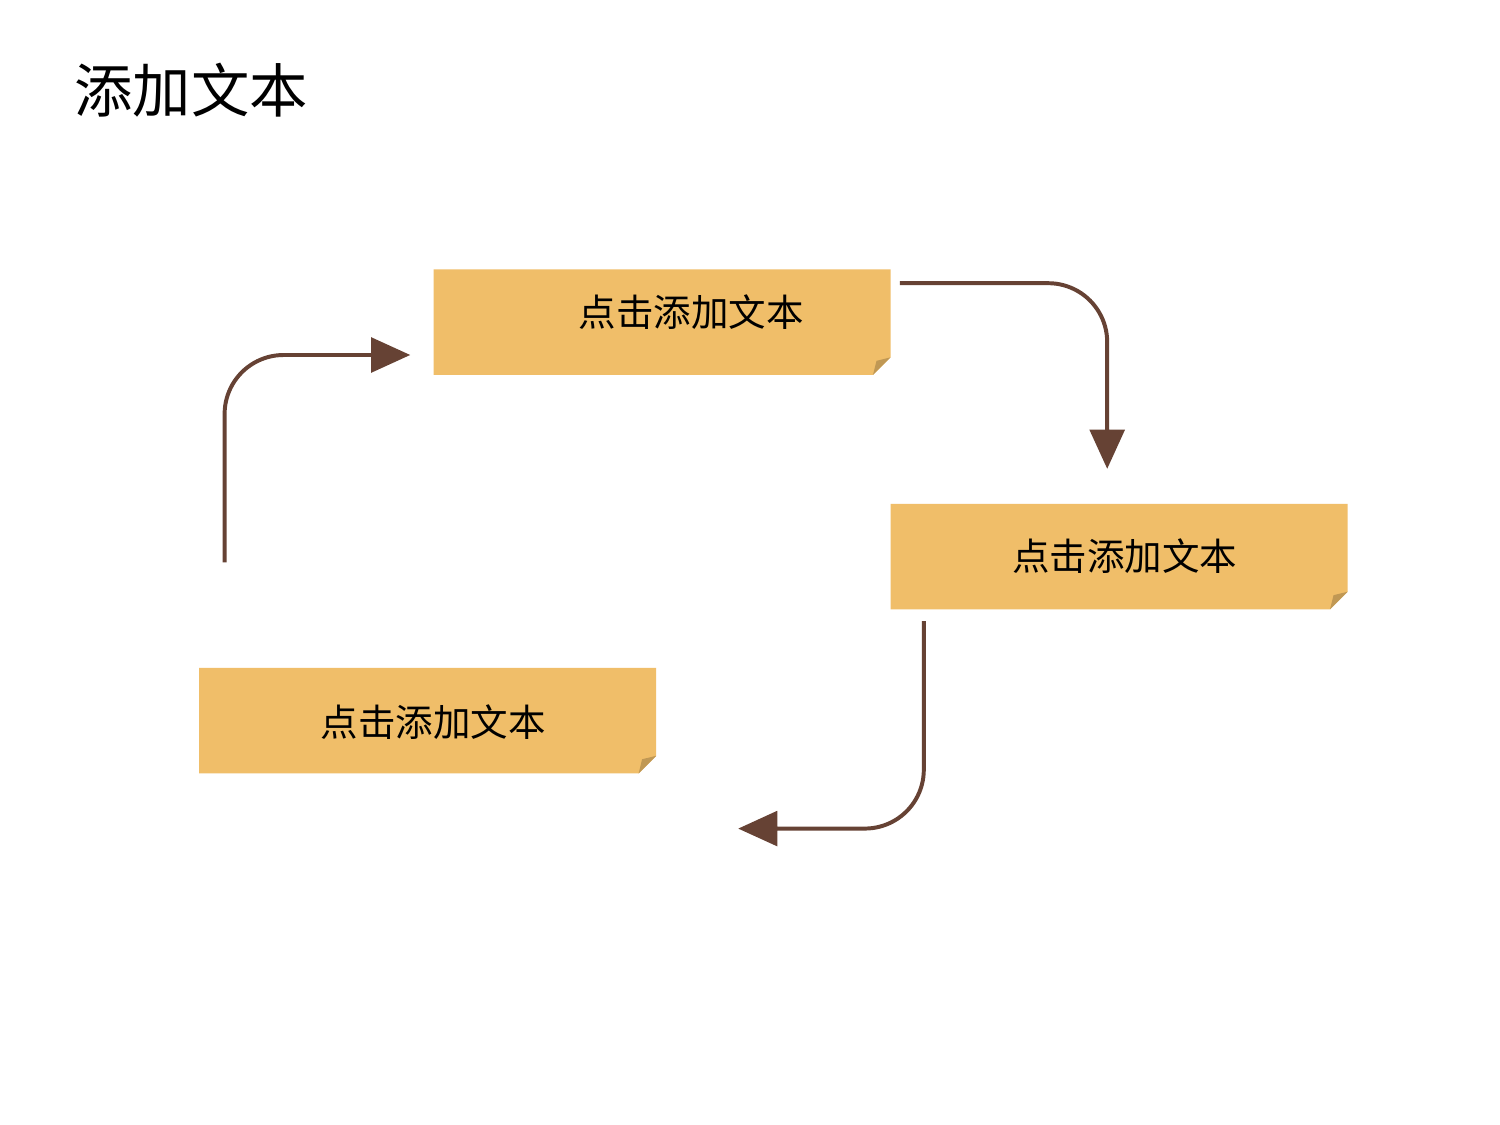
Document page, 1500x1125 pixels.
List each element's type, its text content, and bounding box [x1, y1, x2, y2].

text_box [888, 501, 1350, 612]
text_box 点击添加文本 [997, 525, 1253, 585]
text_box [736, 619, 928, 849]
text_box [897, 279, 1127, 471]
text_box [197, 665, 659, 776]
text_box 添加文本 [60, 46, 323, 132]
text_box [431, 267, 893, 378]
text_box [220, 335, 413, 565]
text_box 点击添加文本 [305, 691, 561, 752]
text_box 点击添加文本 [563, 281, 819, 341]
